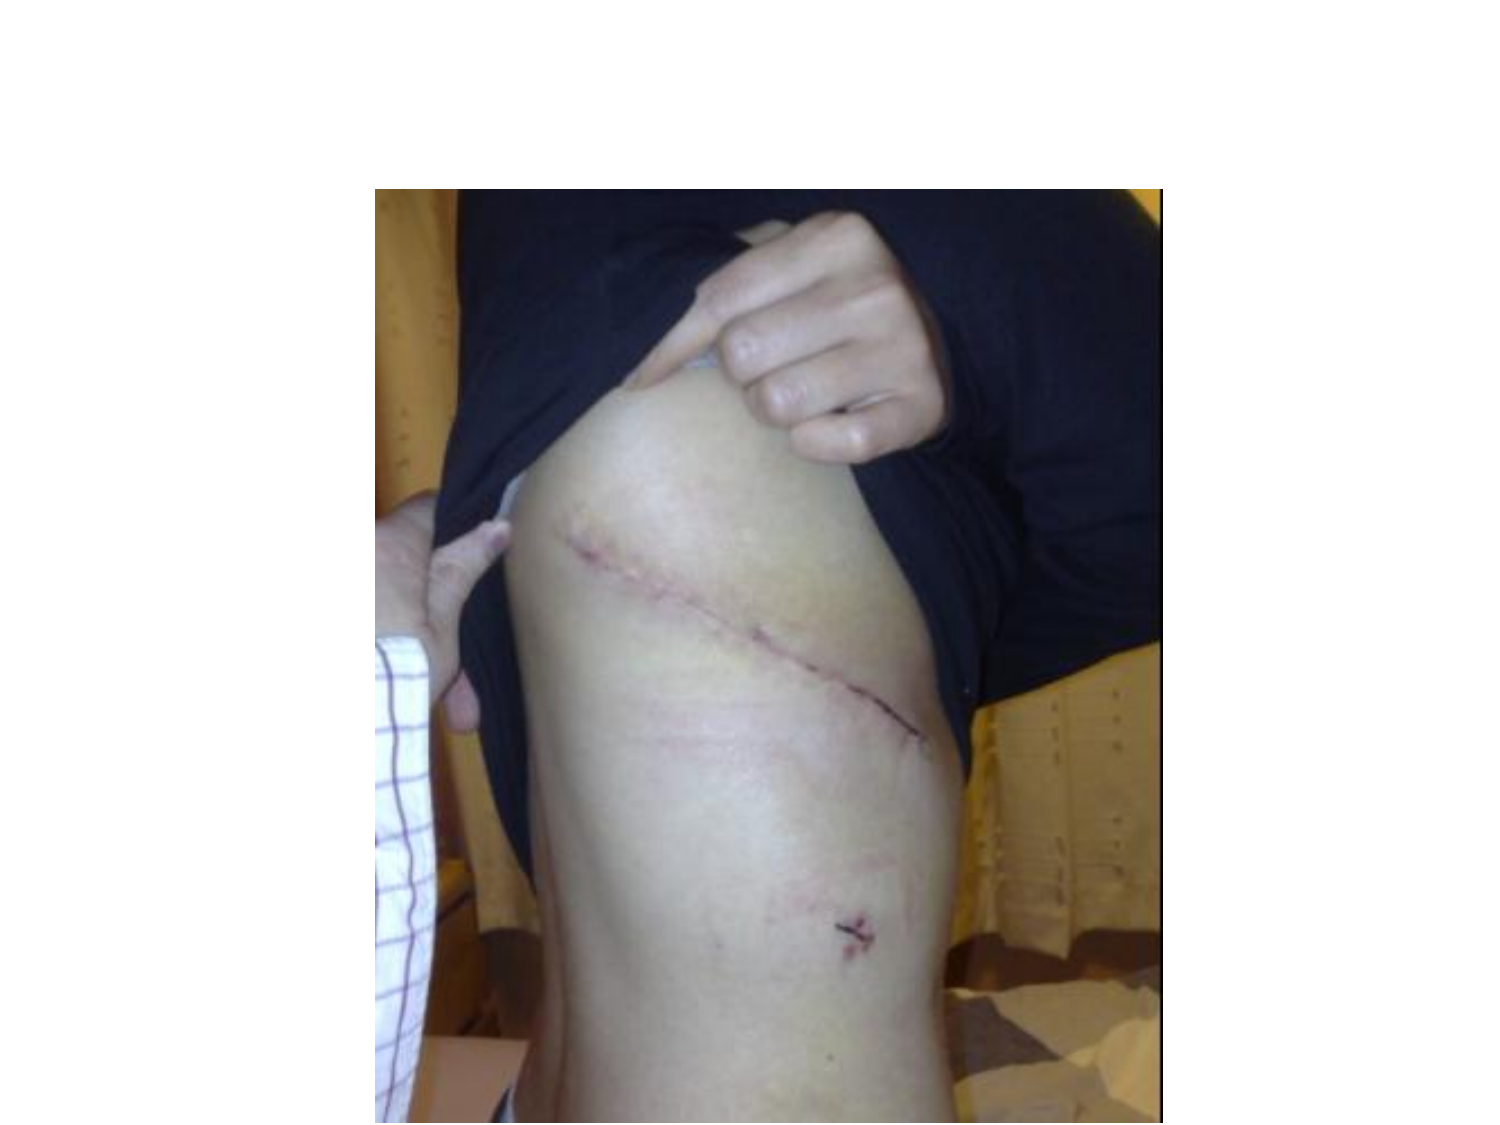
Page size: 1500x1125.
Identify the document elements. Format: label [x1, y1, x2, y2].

list [374, 188, 1163, 1124]
